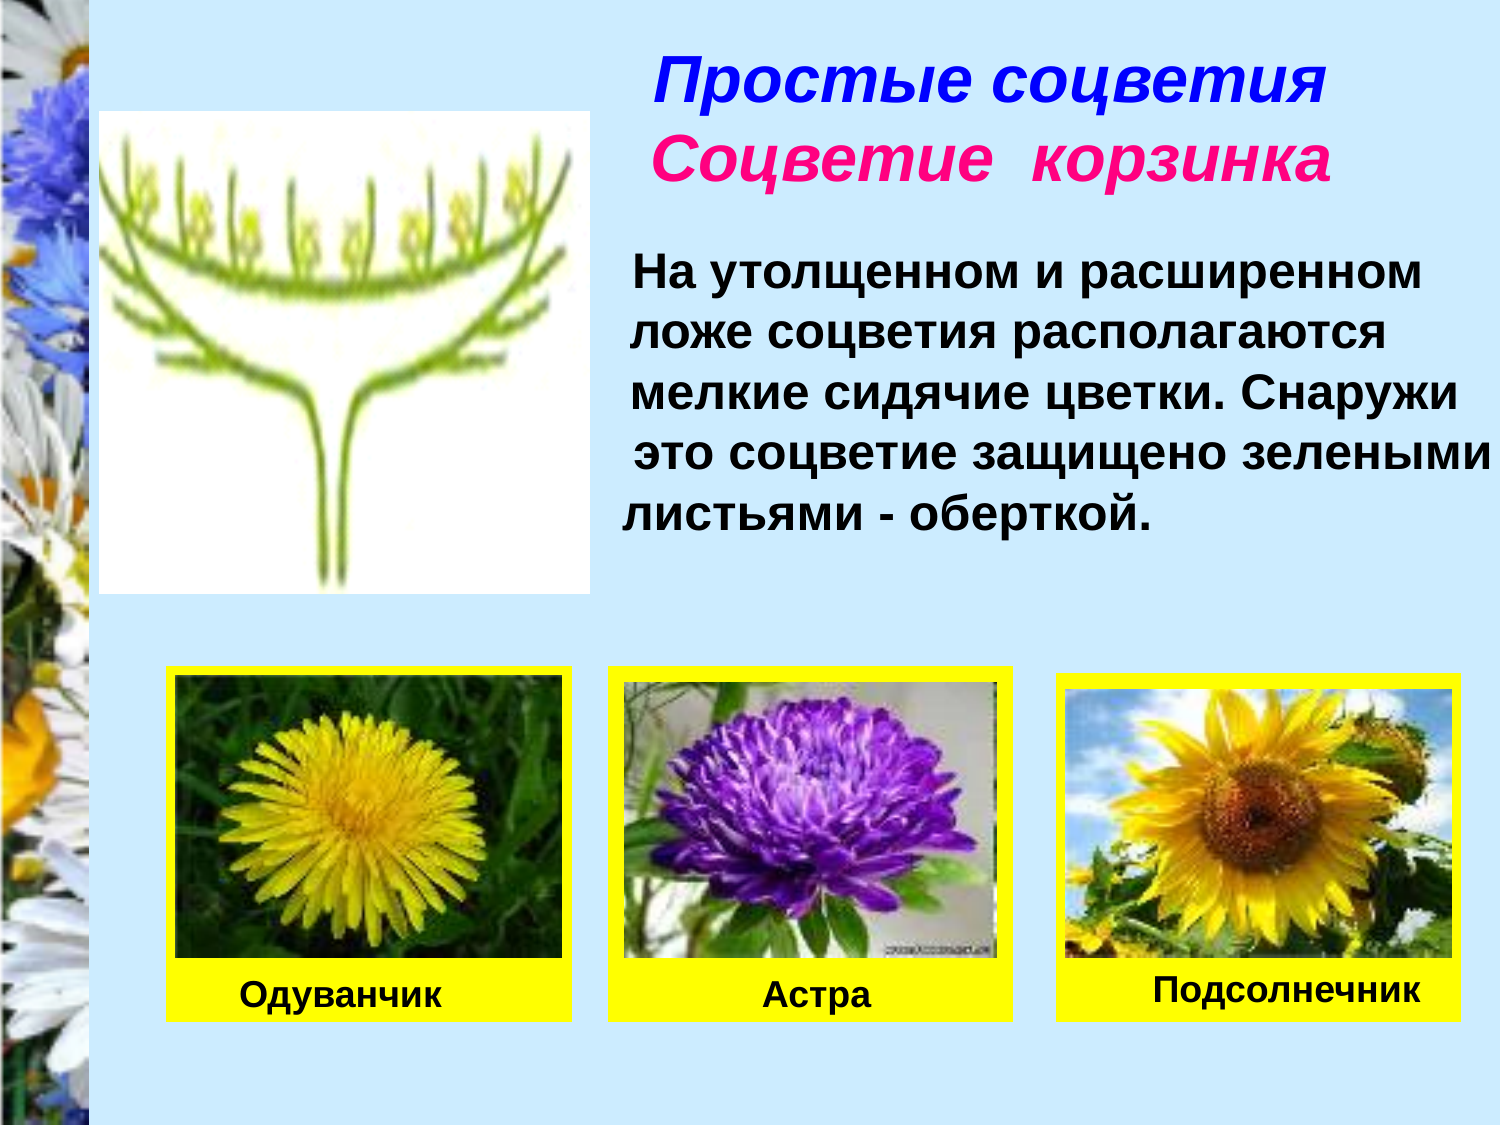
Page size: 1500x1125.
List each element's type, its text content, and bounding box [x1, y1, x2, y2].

picture [0, 0, 89, 1125]
picture [1065, 689, 1453, 958]
text_box Астра [761, 969, 872, 1016]
picture [175, 675, 563, 958]
text_box [1058, 675, 1459, 1020]
text_box Простые соцветия [653, 35, 1329, 114]
text_box Соцветие корзинка [650, 114, 1334, 195]
text_box это соцветие защищено зелеными [633, 419, 1500, 480]
picture [623, 682, 997, 959]
text_box мелкие сидячие цветки. Снаружи [629, 359, 1474, 420]
text_box [610, 668, 1011, 1020]
text_box листьями - оберткой. [622, 480, 1153, 541]
text_box ложе соцветия располагаются [629, 298, 1402, 359]
picture [99, 111, 590, 594]
text_box Одуванчик [239, 969, 443, 1016]
text_box На утолщенном и расширенном [632, 238, 1438, 299]
text_box Подсолнечник [1152, 966, 1421, 1010]
text_box [169, 668, 569, 1020]
